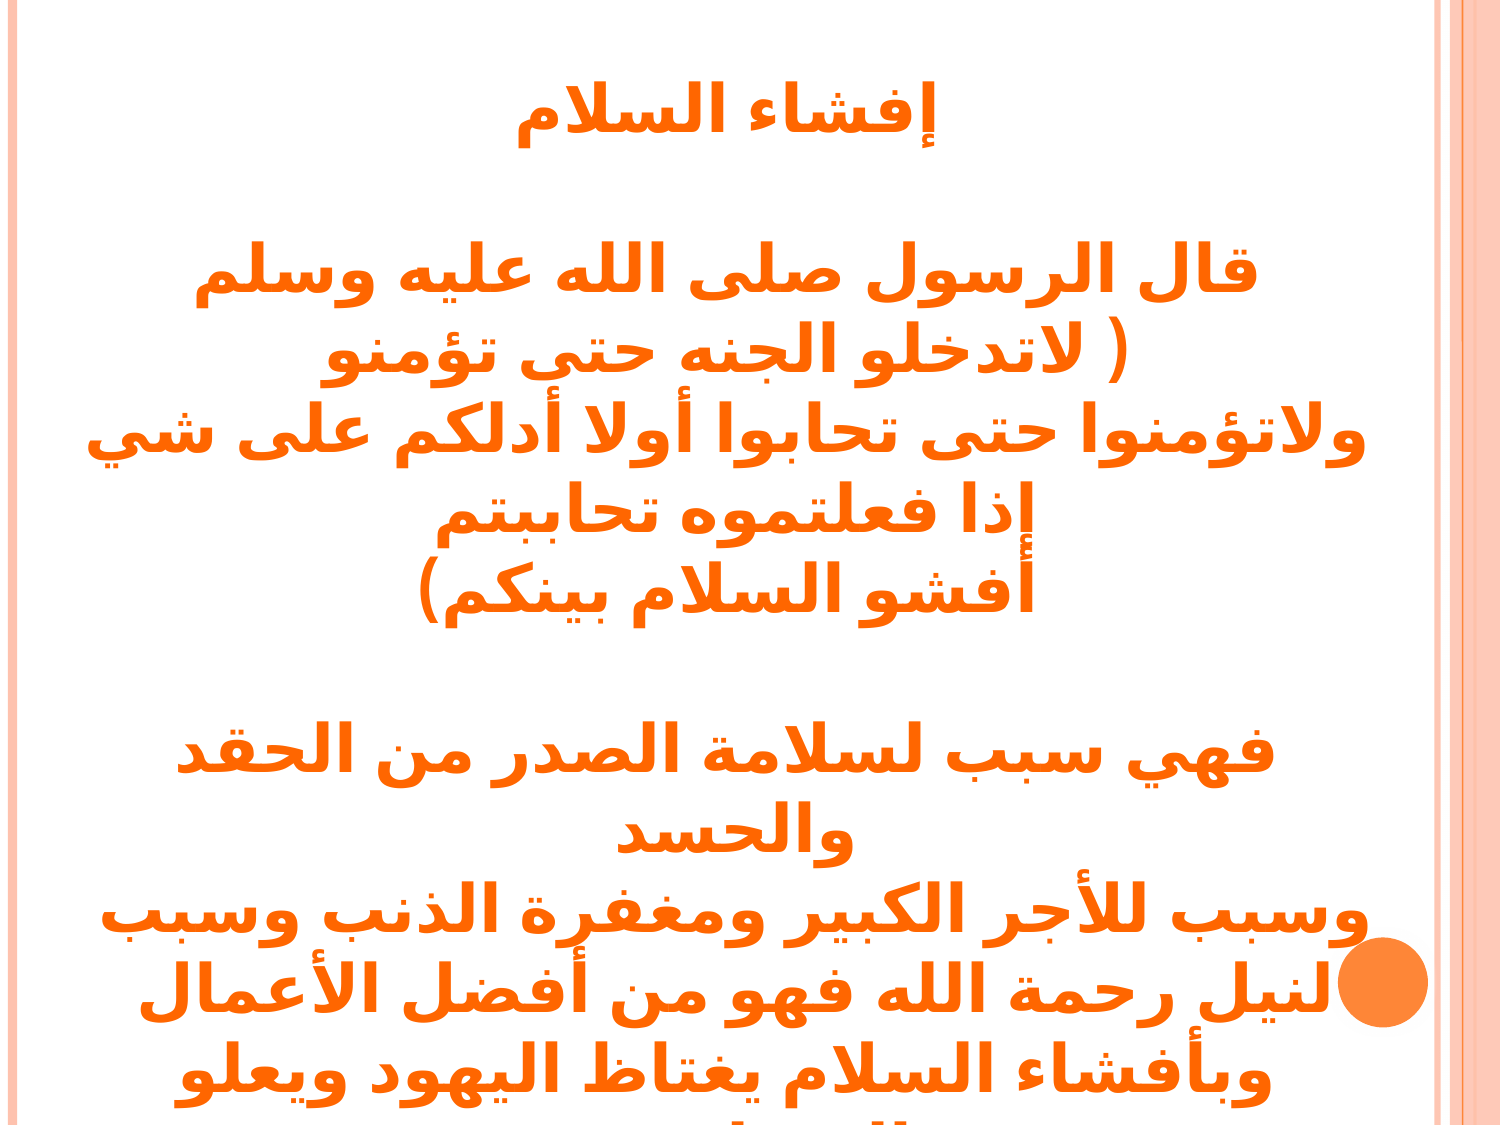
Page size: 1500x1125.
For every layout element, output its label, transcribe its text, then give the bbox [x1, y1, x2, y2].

text_box إفشاء السلام قال الرسول صلى الله عليه وسلم ( لاتدخلو الجنه حتى تؤمنو ولاتؤمنوا حتى تحابوا أولا أدلكم على شي إذا فعلتموه تحاببتم أفشو السلام بينكم) فهي سبب لسلامة الصدر من الحقد والحسد وسبب للأجر الكبير ومغفرة الذنب وسبب لنيل رحمة الله فهو من أفضل الأعمال وبأفشاء السلام يغتاظ اليهود ويعلو المسلمون.. [58, 58, 1397, 1125]
